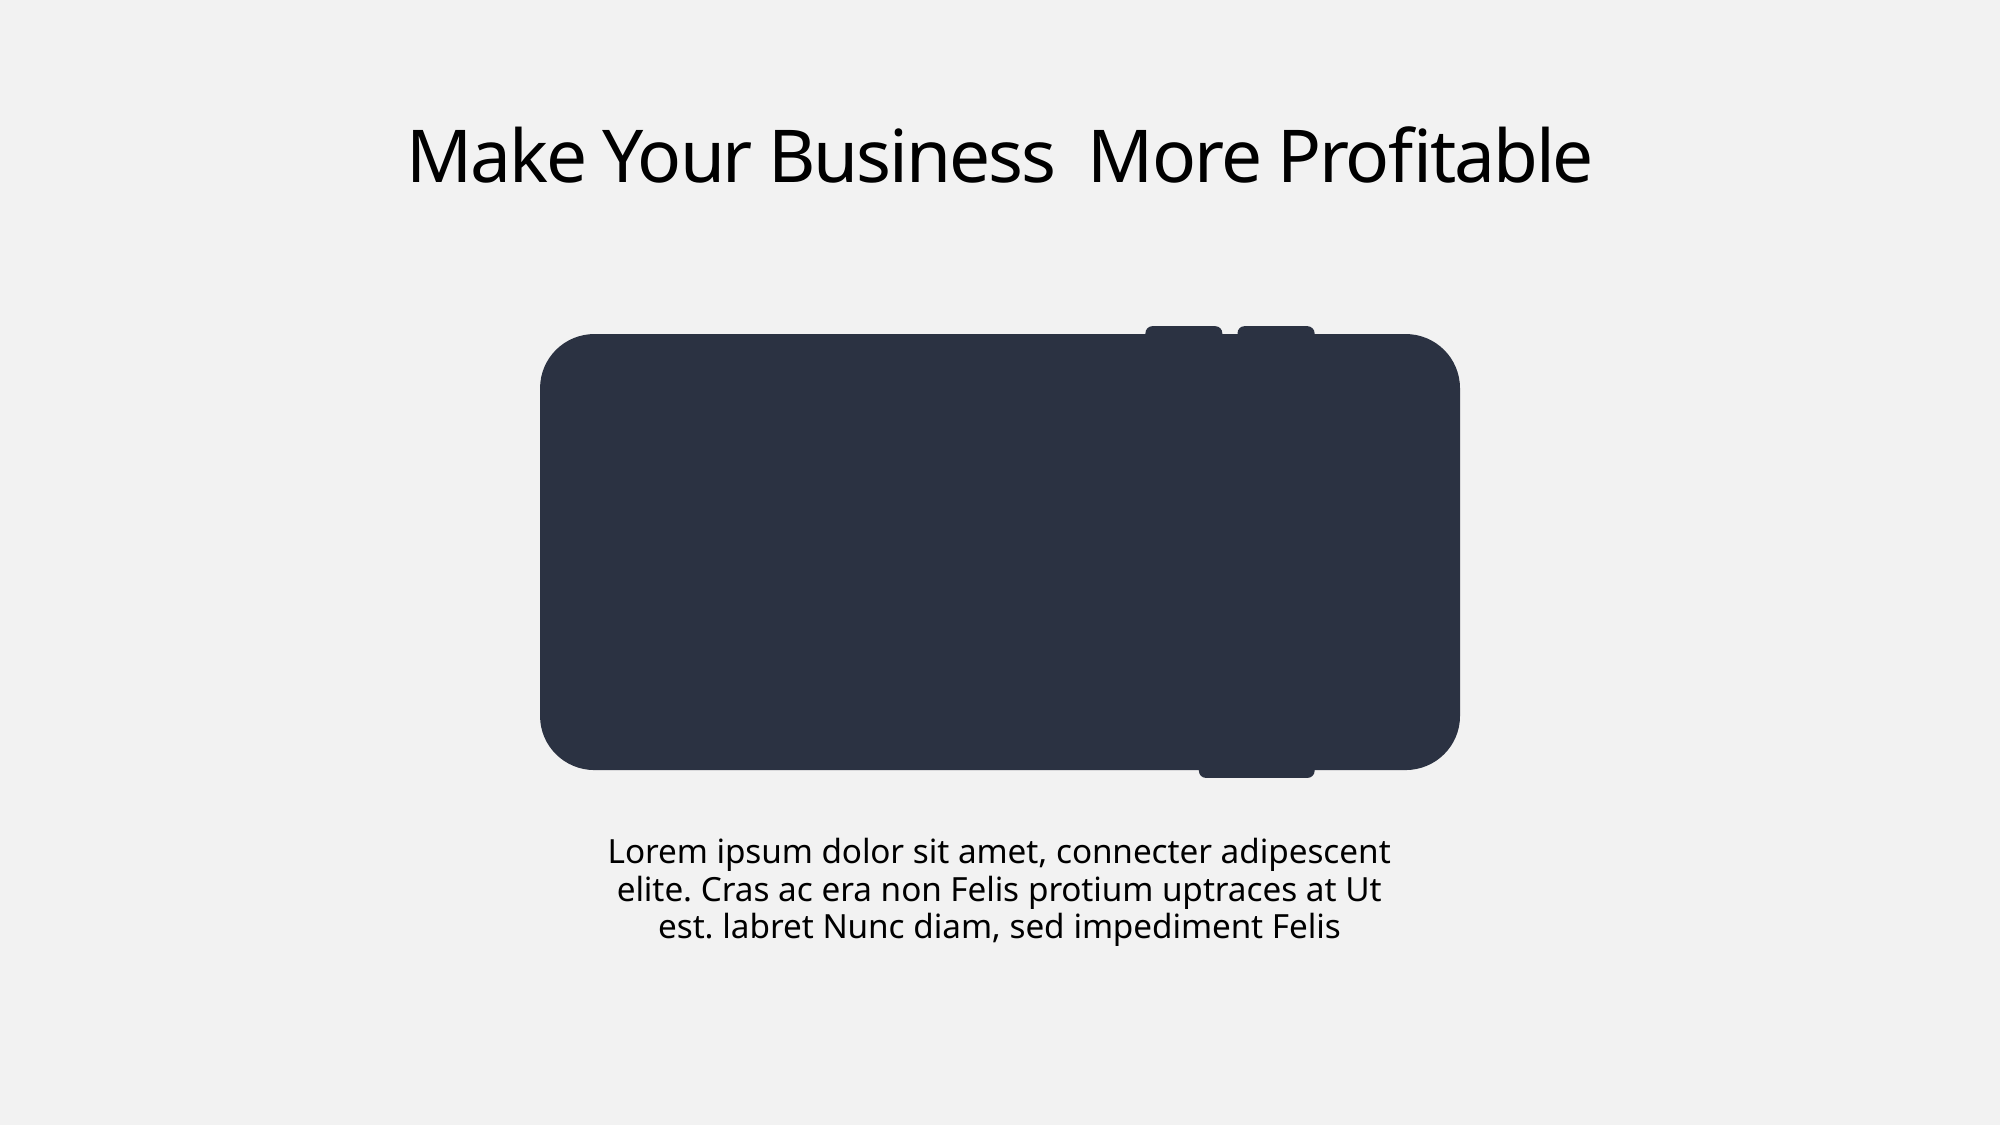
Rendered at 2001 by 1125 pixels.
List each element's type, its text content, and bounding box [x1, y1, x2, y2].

picture [564, 92, 1436, 1013]
text_box Lorem ipsum dolor sit amet, connecter adipescent elite. Cras ac era non Felis protium uptraces at Ut est. labret Nunc diam, sed impediment Felis [1227, 825, 1418, 953]
text_box [0, 0, 2000, 1125]
text_box Make Your Business More Profitable [264, 116, 773, 205]
text_box Lorem ipsum dolor sit amet, connecter adipescent elite. Cras ac era non Felis protium uptraces at Ut est. labret Nunc diam, sed impediment Felis [582, 825, 773, 953]
text_box Make Your Business More Profitable [1227, 116, 1735, 205]
